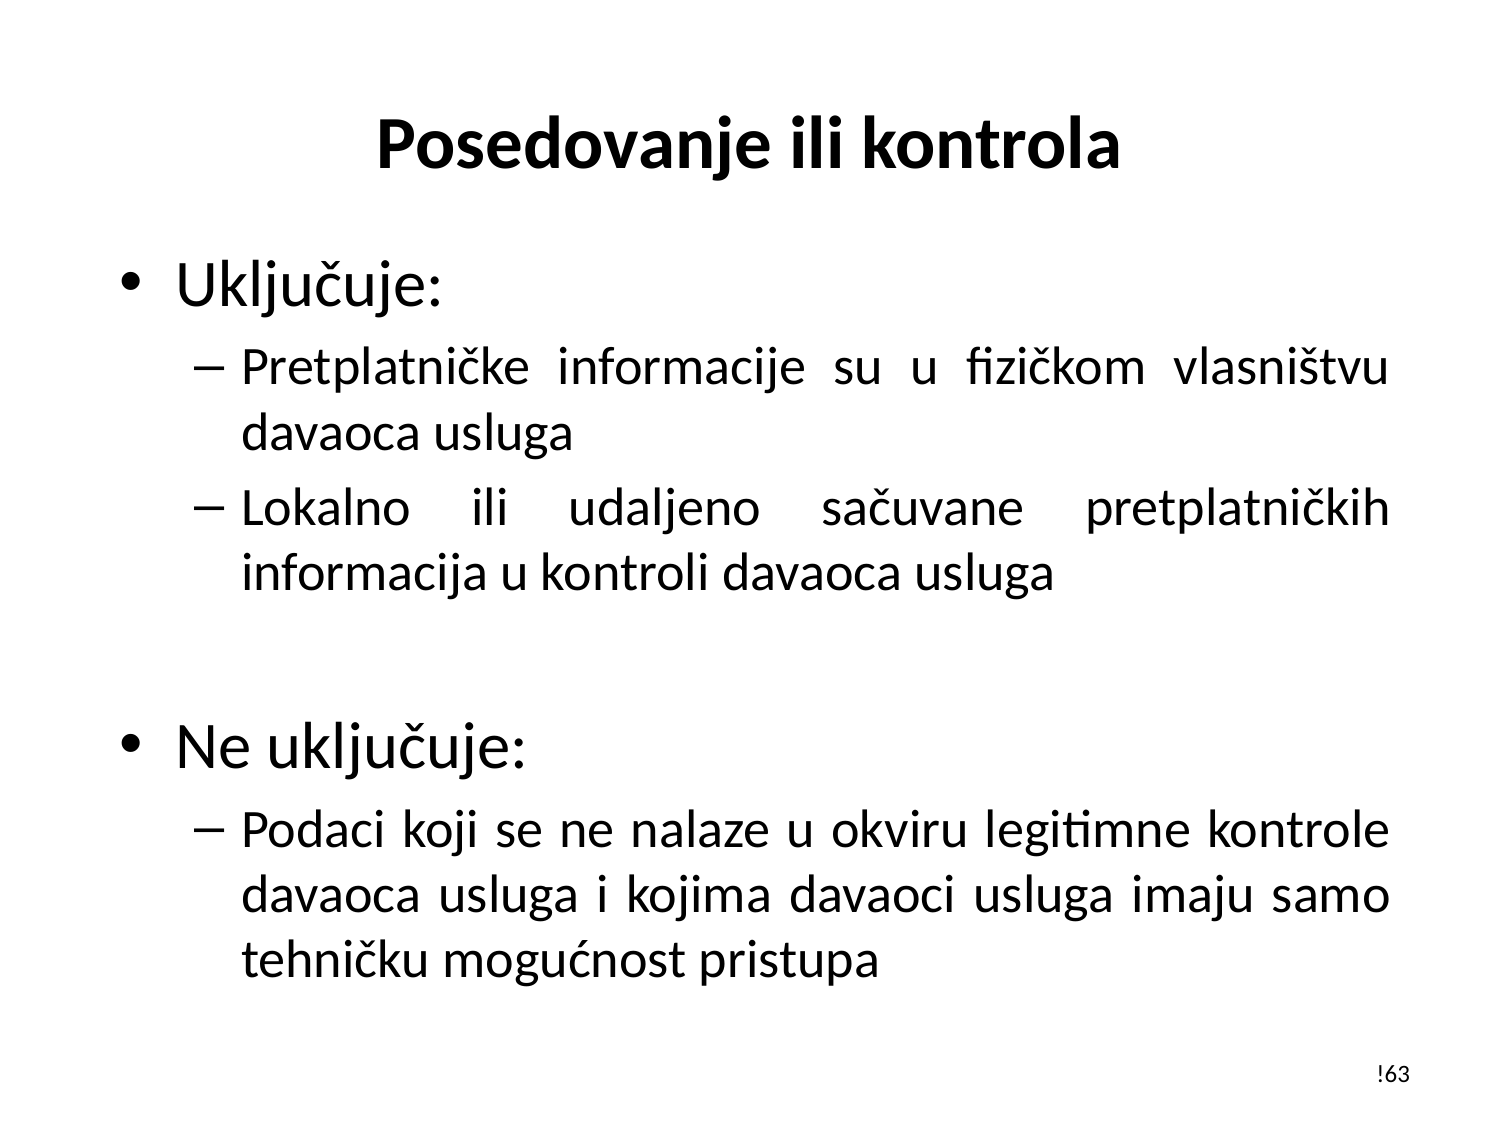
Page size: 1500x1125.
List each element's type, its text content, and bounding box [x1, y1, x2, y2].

list Uključuje: Pretplatničke informacije su u fizičkom vlasništvu davaoca usluga Lokalno ili udaljeno sačuvane pretplatničkih informacija u kontroli davaoca usluga Ne uključuje: Podaci koji se ne nalaze u okviru legitimne kontrole davaoca usluga i kojima davaoci usluga imaju samo tehničku mogućnost pristupa [103, 232, 1408, 1043]
slide_number !63 [1074, 1042, 1425, 1103]
title Posedovanje ili kontrola [74, 44, 1426, 233]
